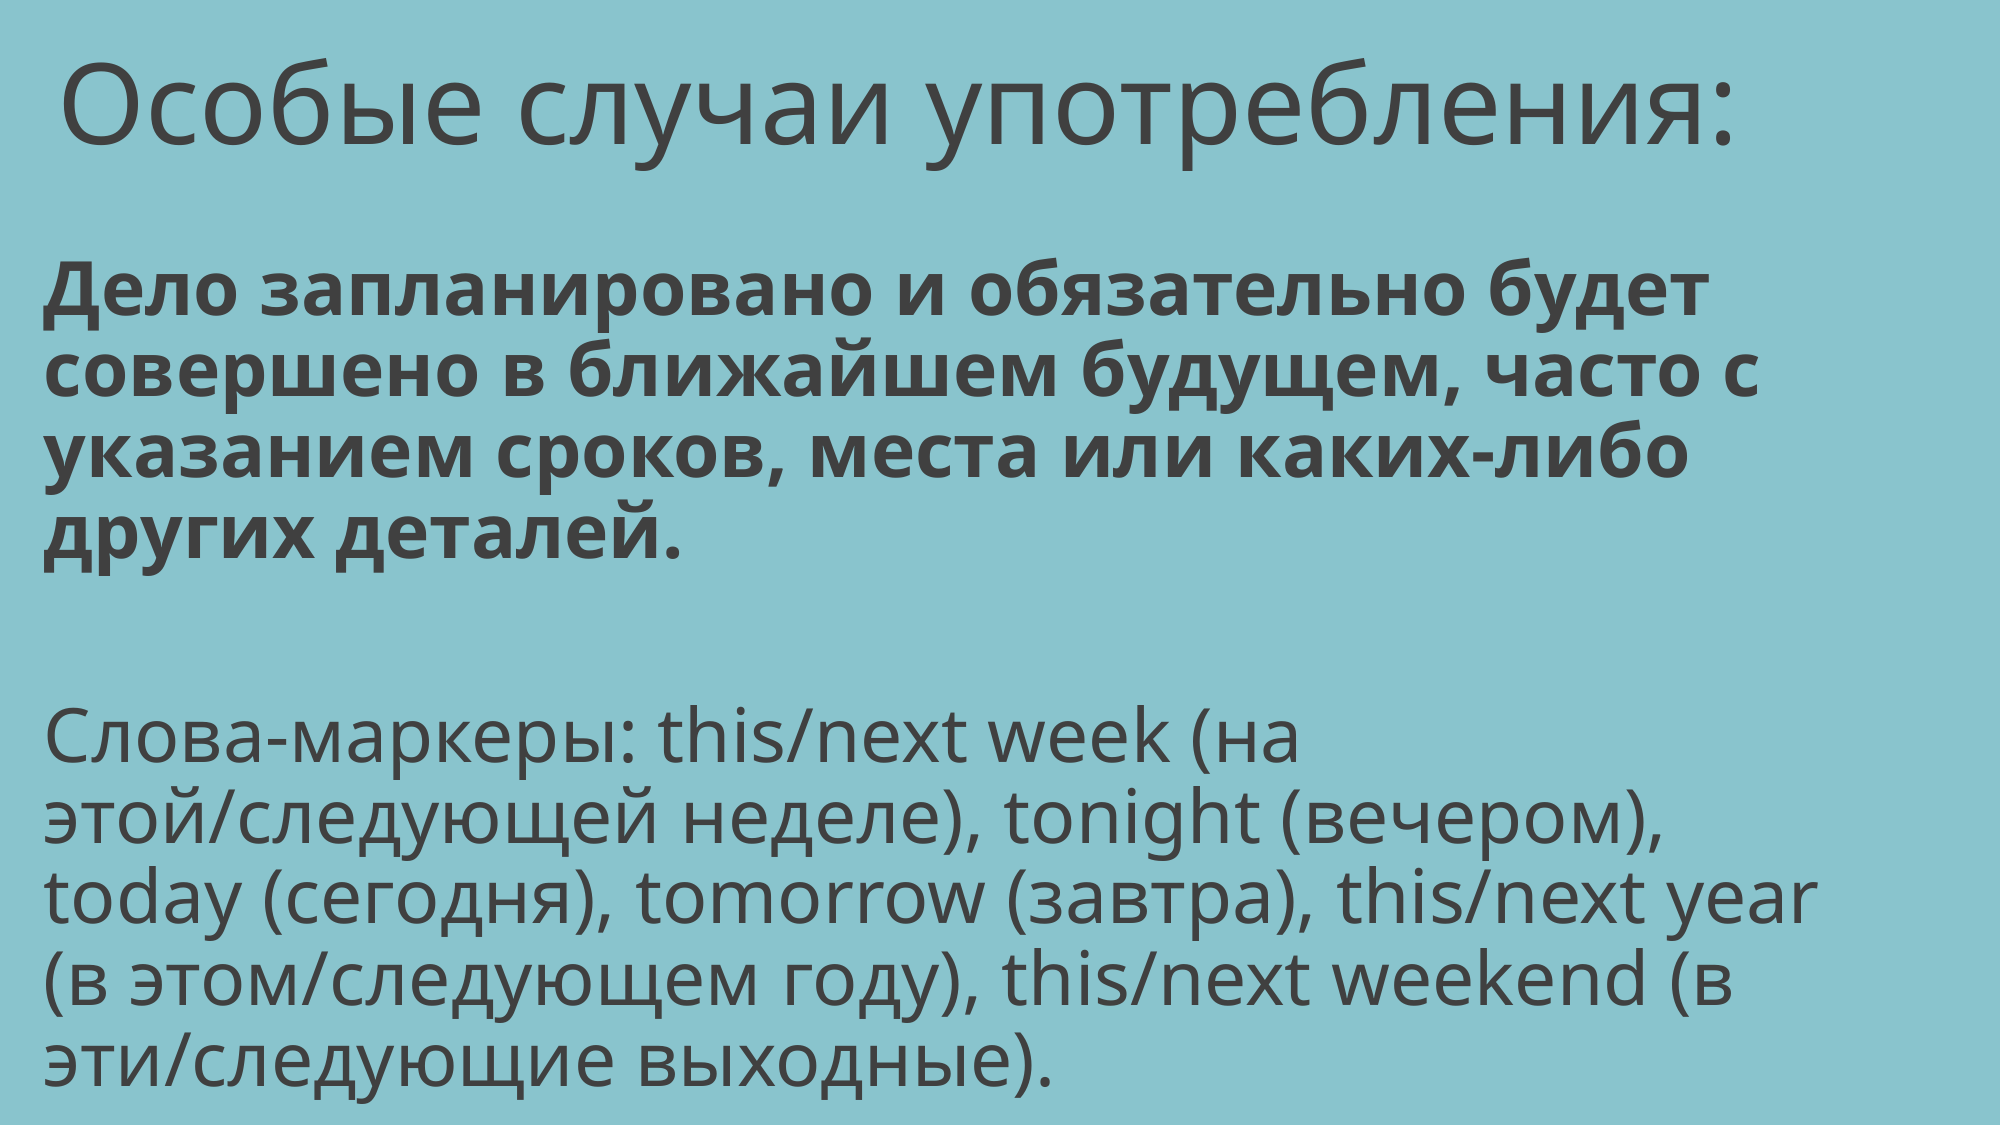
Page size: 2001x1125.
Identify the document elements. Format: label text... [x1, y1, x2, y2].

title Особые случаи употребления: [42, 39, 1845, 243]
list Дело запланировано и обязательно будет совершено в ближайшем будущем, часто с указанием сроков, места или каких-либо других деталей. Слова-маркеры: this/next week (на этой/следующей неделе), tonight (вечером), today (сегодня), tomorrow (завтра), this/next year (в этом/следующем году), this/next weekend (в эти/следующие выходные). [29, 243, 1845, 1020]
